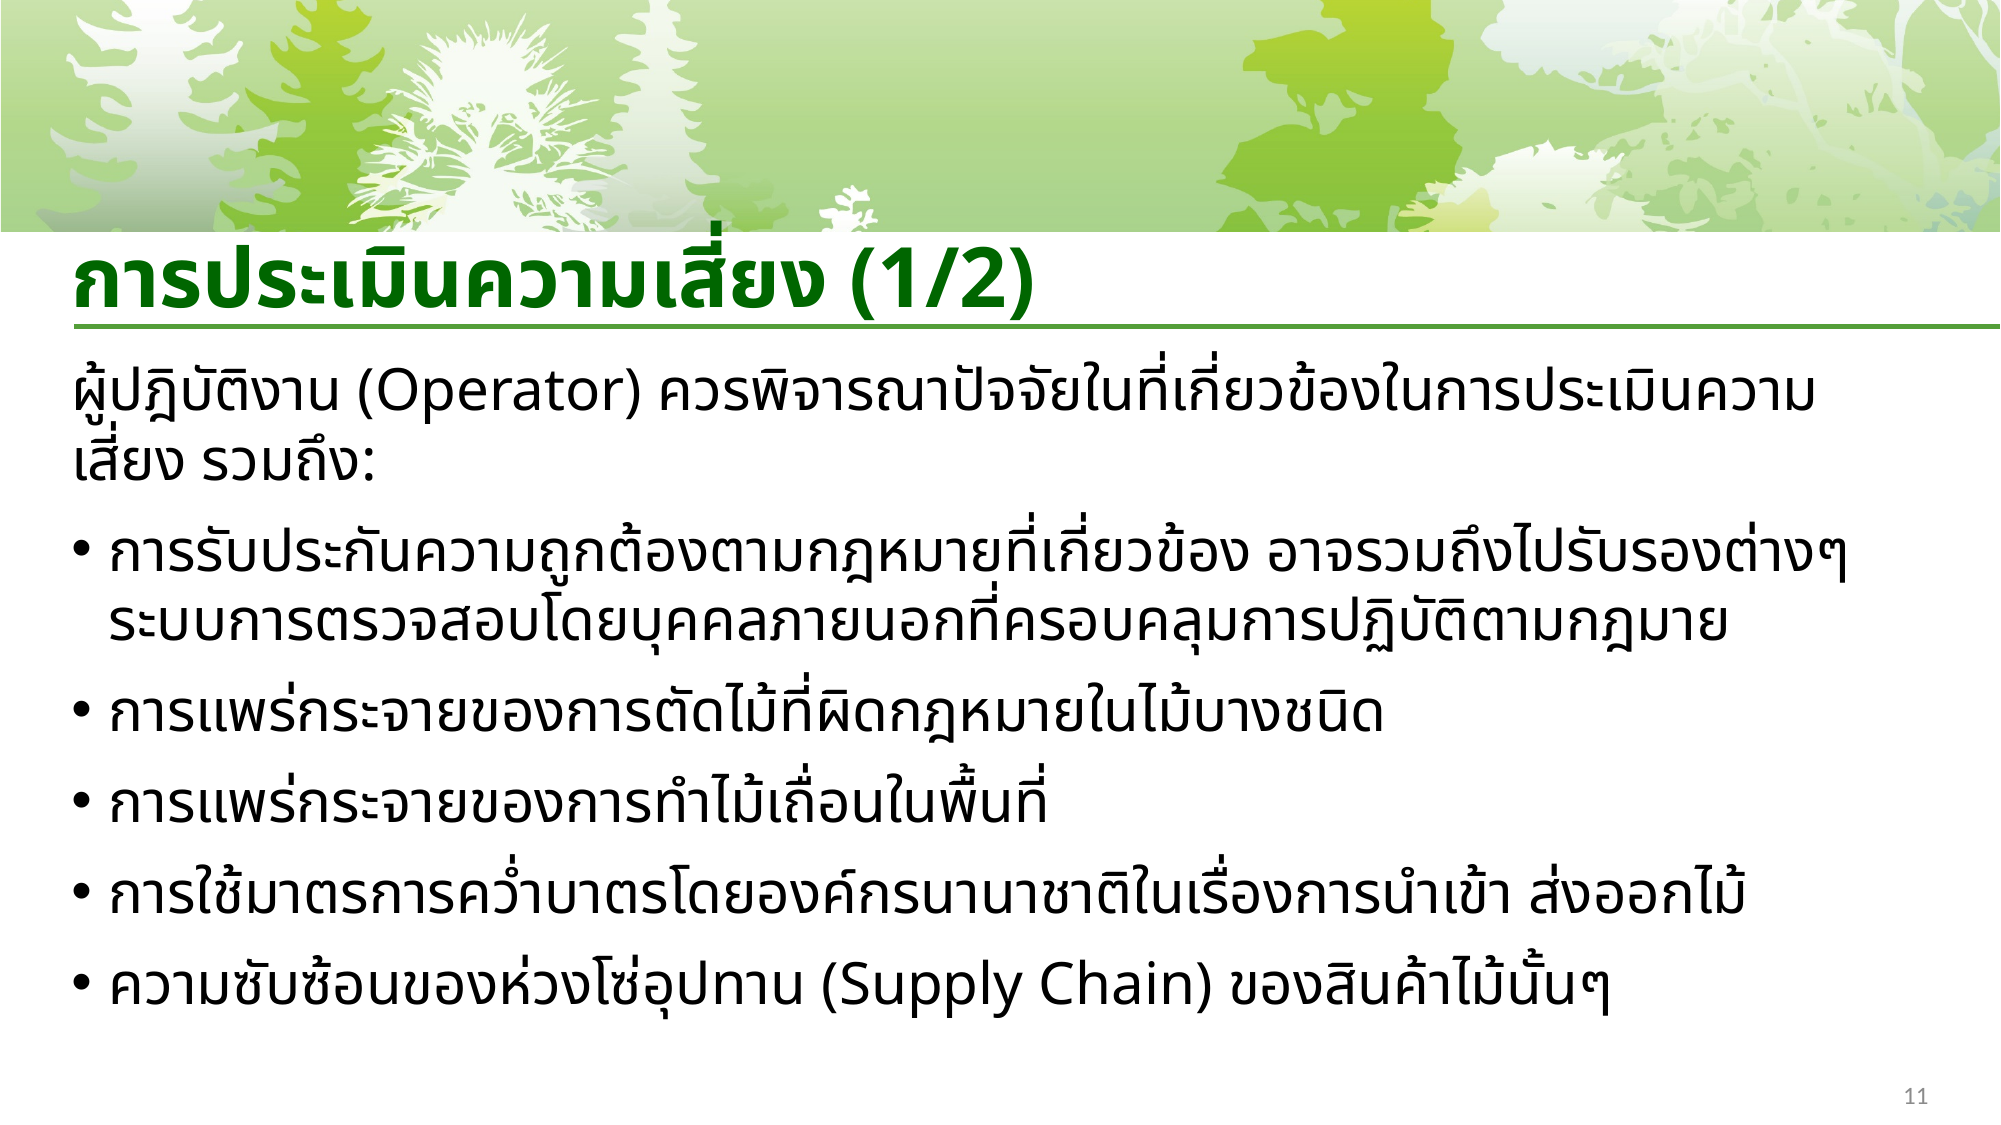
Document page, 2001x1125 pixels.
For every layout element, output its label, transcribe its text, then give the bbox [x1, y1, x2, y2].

list ผู้ปฎิบัติงาน (Operator) ควรพิจารณาปัจจัยในที่เกี่ยวข้องในการประเมินความเสี่ยง รวมถึง: การรับประกันความถูกต้องตามกฎหมายที่เกี่ยวข้อง อาจรวมถึงไปรับรองต่างๆ ระบบการตรวจสอบโดยบุคคลภายนอกที่ครอบคลุมการปฏิบัติตามกฎมาย การแพร่กระจายของการตัดไม้ที่ผิดกฎหมายในไม้บางชนิด การแพร่กระจายของการทำไม้เถื่อนในพื้นที่ การใช้มาตรการคว่ำบาตรโดยองค์กรนานาชาติในเรื่องการนำเข้า ส่งออกไม้ ความซับซ้อนของห่วงโซ่อุปทาน (Supply Chain) ของสินค้าไม้นั้นๆ [56, 344, 1944, 1087]
slide_number 11 [1493, 1065, 1944, 1125]
title การประเมินความเสี่ยง (1/2) [56, 209, 1782, 344]
picture [0, 0, 2000, 232]
